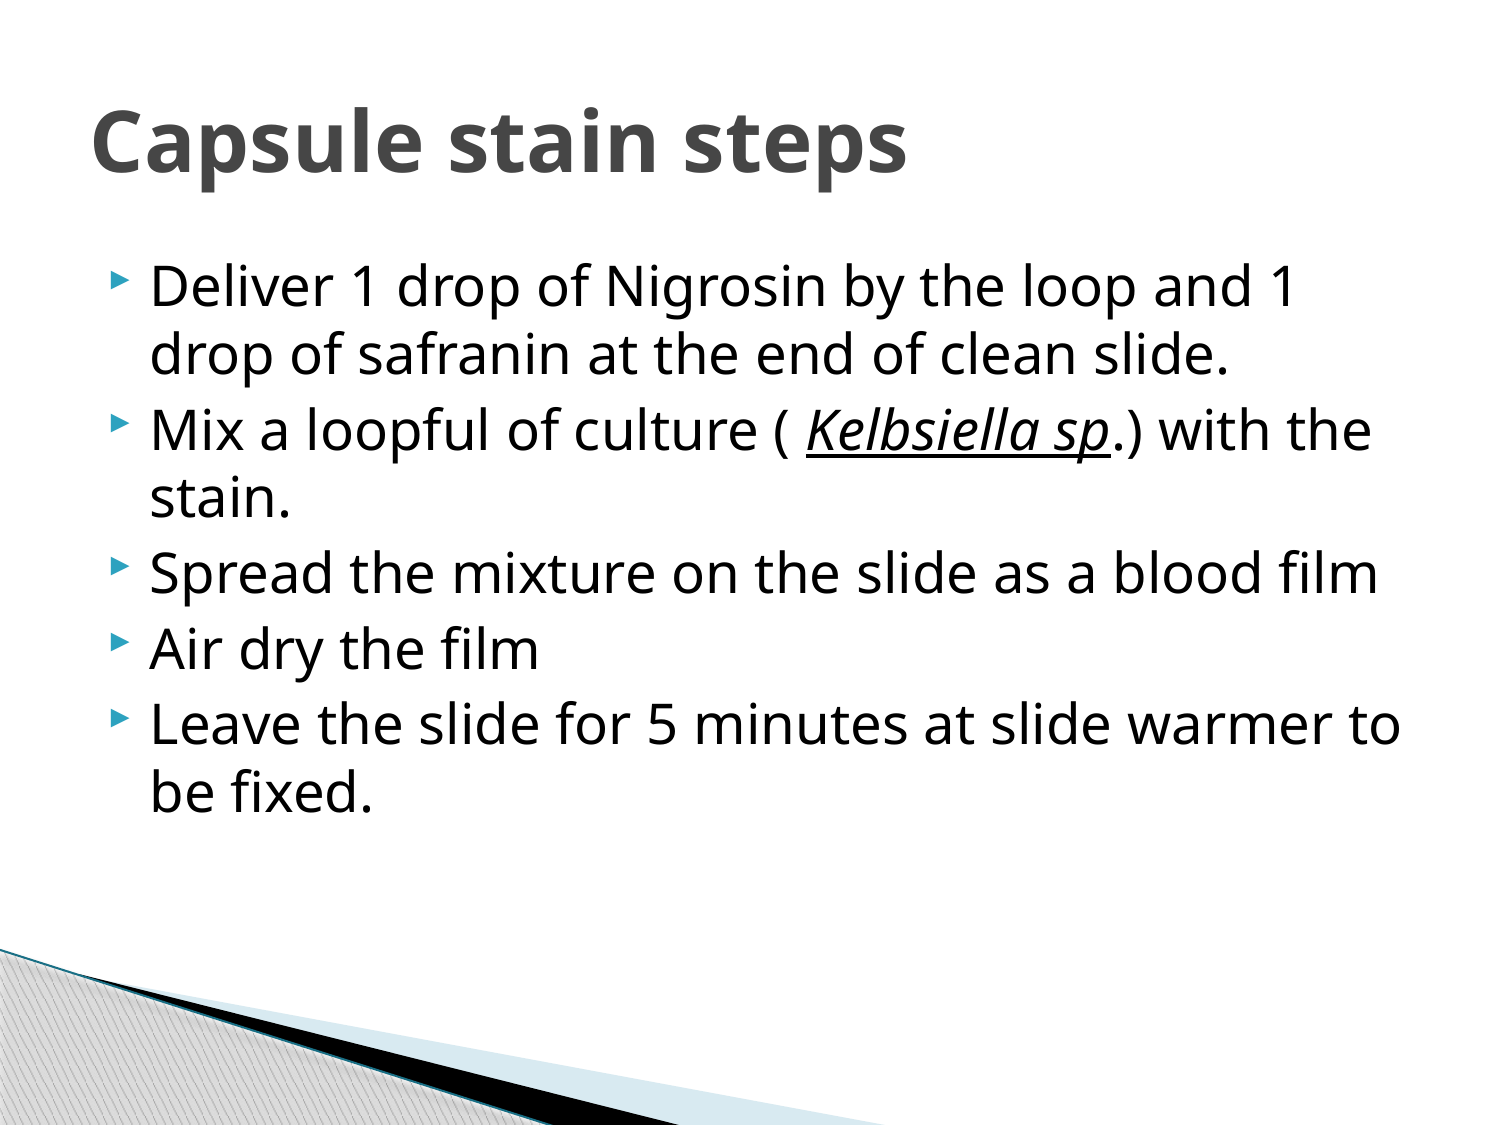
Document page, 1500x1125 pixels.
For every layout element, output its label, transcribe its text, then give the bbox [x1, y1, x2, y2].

list Deliver 1 drop of Nigrosin by the loop and 1 drop of safranin at the end of clean slide. Mix a loopful of culture ( Kelbsiella sp.) with the stain. Spread the mixture on the slide as a blood film Air dry the film Leave the slide for 5 minutes at slide warmer to be fixed. [75, 243, 1425, 986]
title Capsule stain steps [75, 45, 1425, 233]
